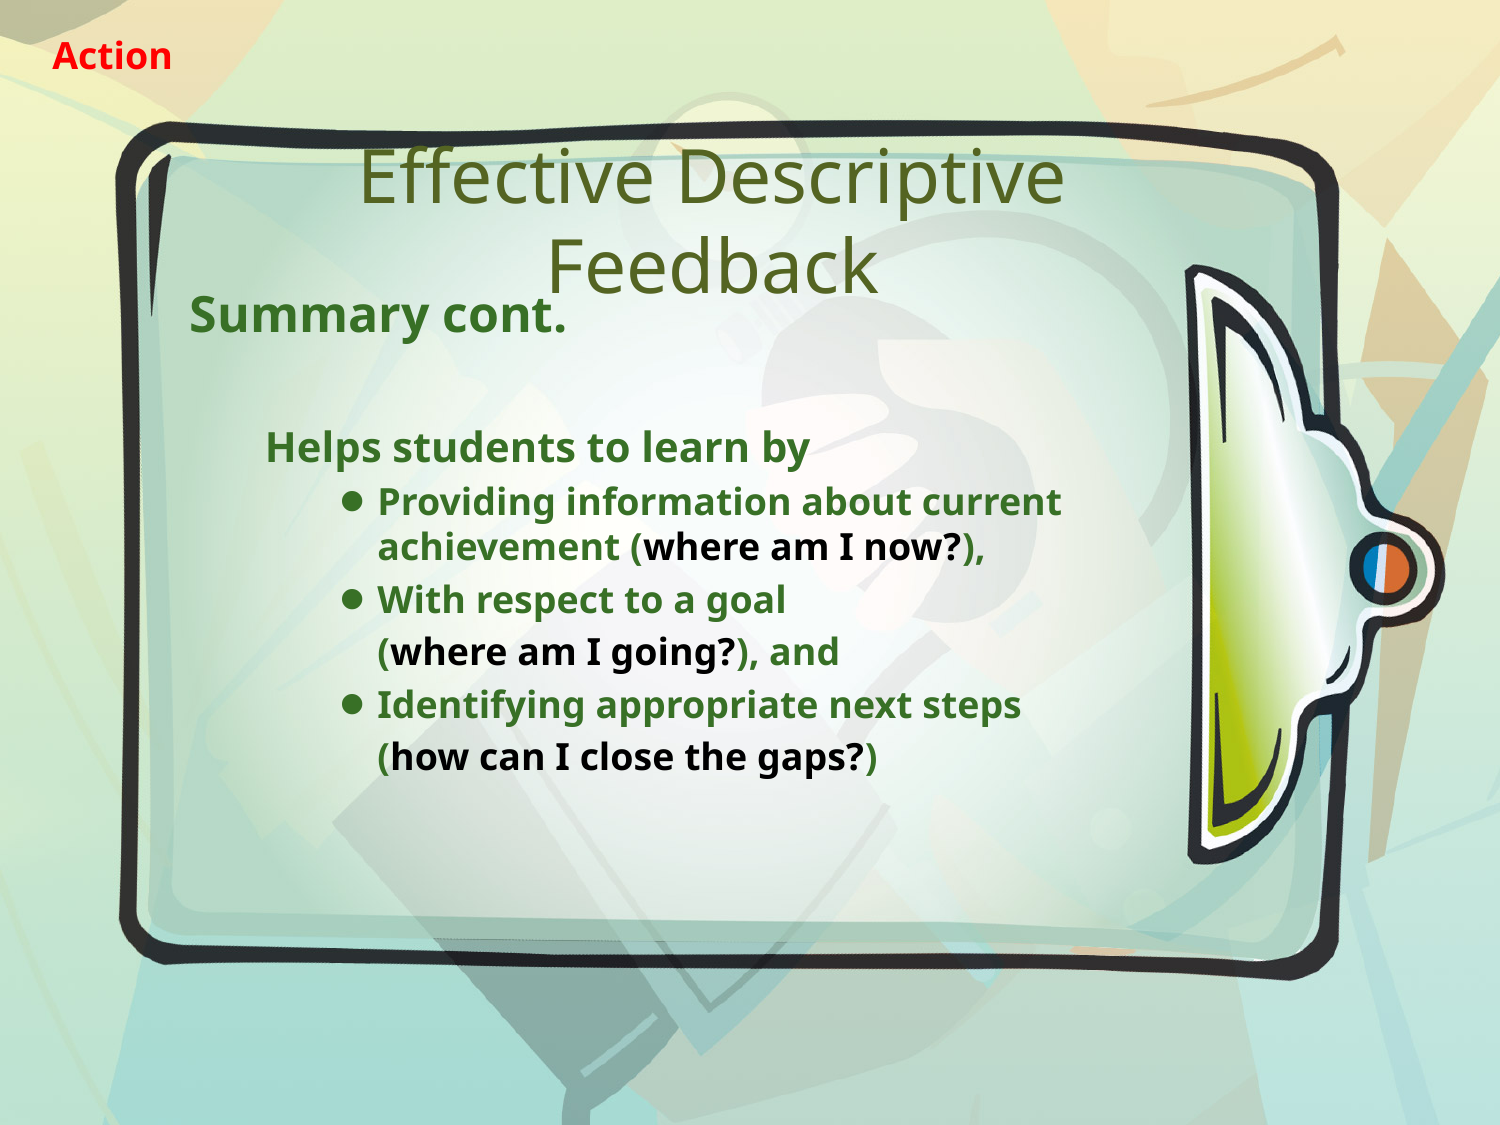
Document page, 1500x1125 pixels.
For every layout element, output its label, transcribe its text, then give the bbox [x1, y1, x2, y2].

picture [0, 0, 1500, 1125]
title Effective Descriptive Feedback [174, 162, 1251, 276]
list Summary cont. Helps students to learn by Providing information about current achievement (where am I now?), With respect to a goal (where am I going?), and Identifying appropriate next steps (how can I close the gaps?) [174, 274, 1176, 1038]
text_box Action [37, 24, 189, 85]
